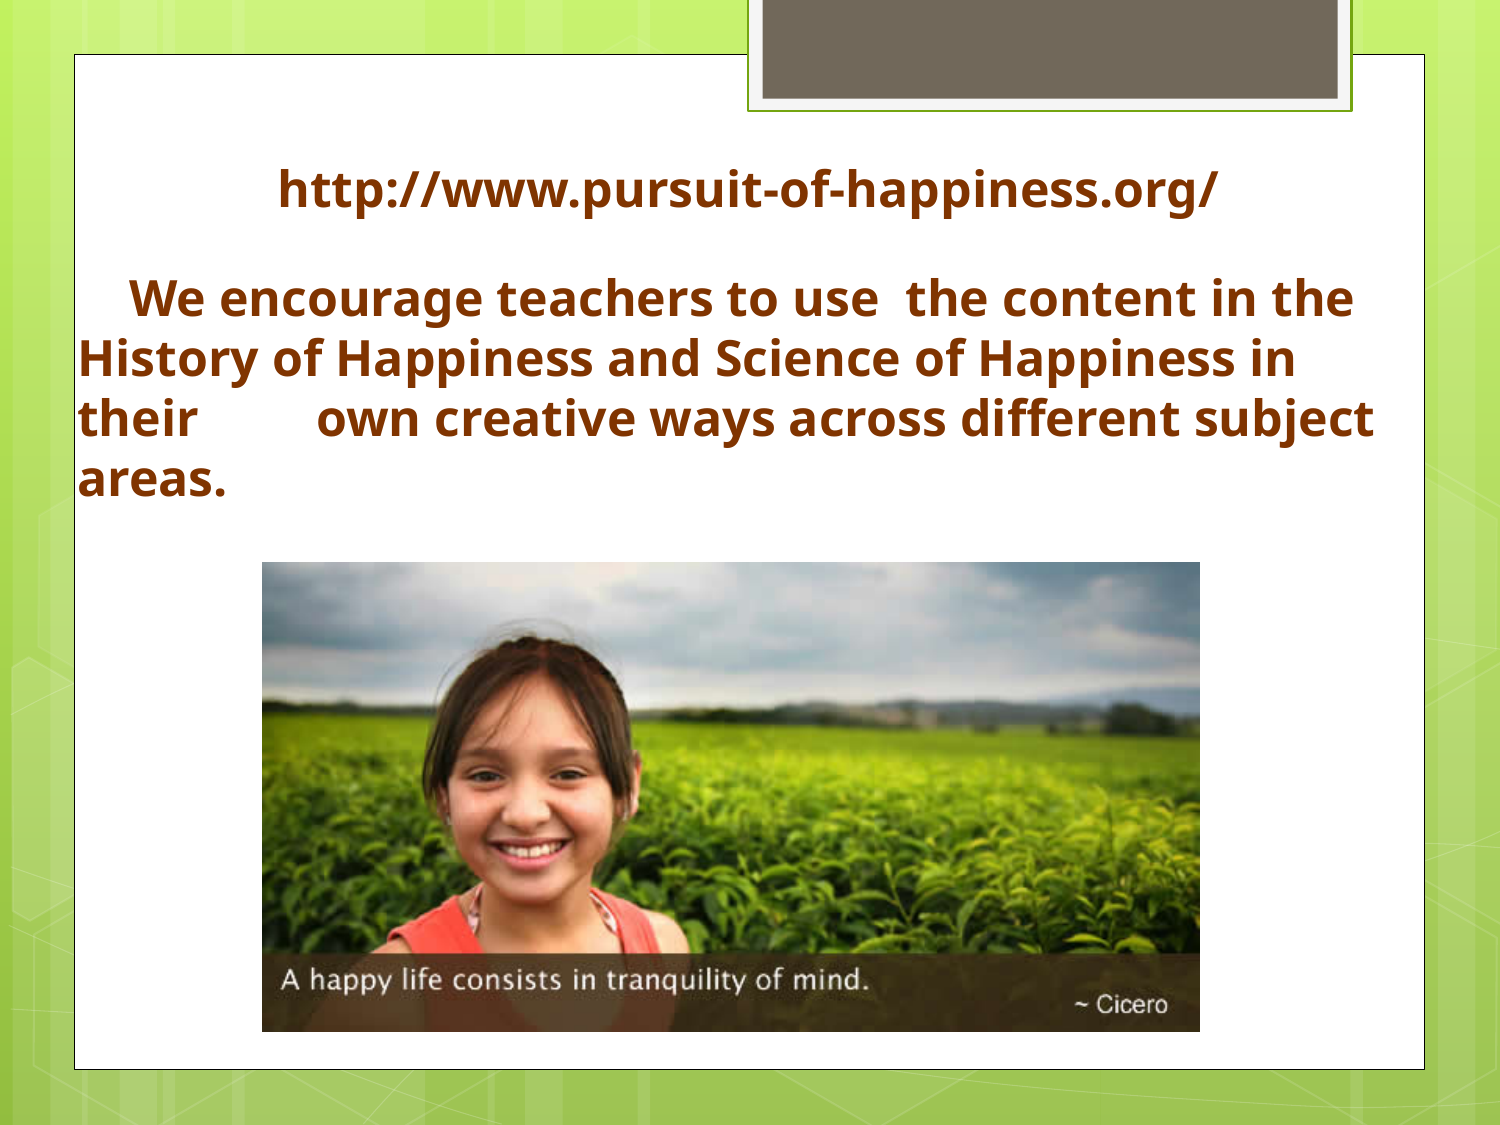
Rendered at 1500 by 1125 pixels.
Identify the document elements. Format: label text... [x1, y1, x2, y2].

text_box We encourage teachers to use the content in the History of Happiness and Science of Happiness in their own creative ways across different subject areas. [62, 259, 1438, 515]
title http://www.pursuit-of-happiness.org/ [262, 99, 1324, 225]
picture [262, 562, 1201, 1032]
